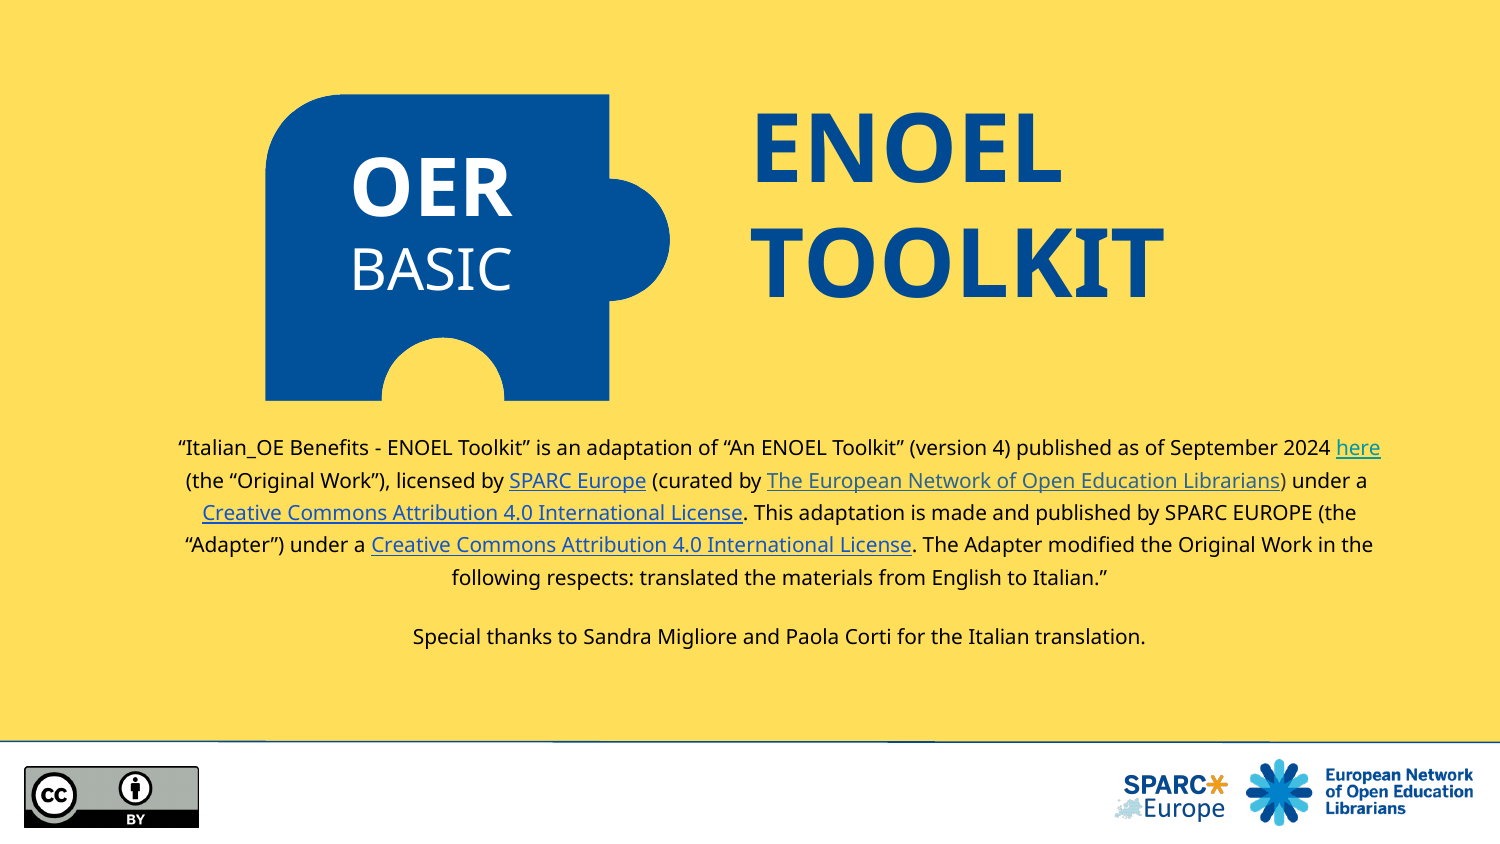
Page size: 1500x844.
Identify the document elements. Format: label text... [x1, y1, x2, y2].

text_box ENOEL TOOLKIT [734, 72, 1386, 333]
text_box [0, 750, 1500, 844]
picture [1246, 759, 1473, 826]
text_box “Italian_OE Benefits - ENOEL Toolkit” is an adaptation of “An ENOEL Toolkit” (version 4) published as of September 2024 here (the “Original Work”), licensed by SPARC Europe (curated by The European Network of Open Education Librarians) under a Creative Commons Attribution 4.0 International License. This adaptation is made and published by SPARC EUROPE (the “Adapter”) under a Creative Commons Attribution 4.0 International License. The Adapter modified the Original Work in the following respects: translated the materials from English to Italian.” Special thanks to Sandra Migliore and Paola Corti for the Italian translation. [160, 415, 1399, 664]
picture [24, 765, 199, 828]
picture [1114, 757, 1232, 824]
text_box OER BASIC [674, 116, 951, 321]
picture [264, 93, 670, 402]
